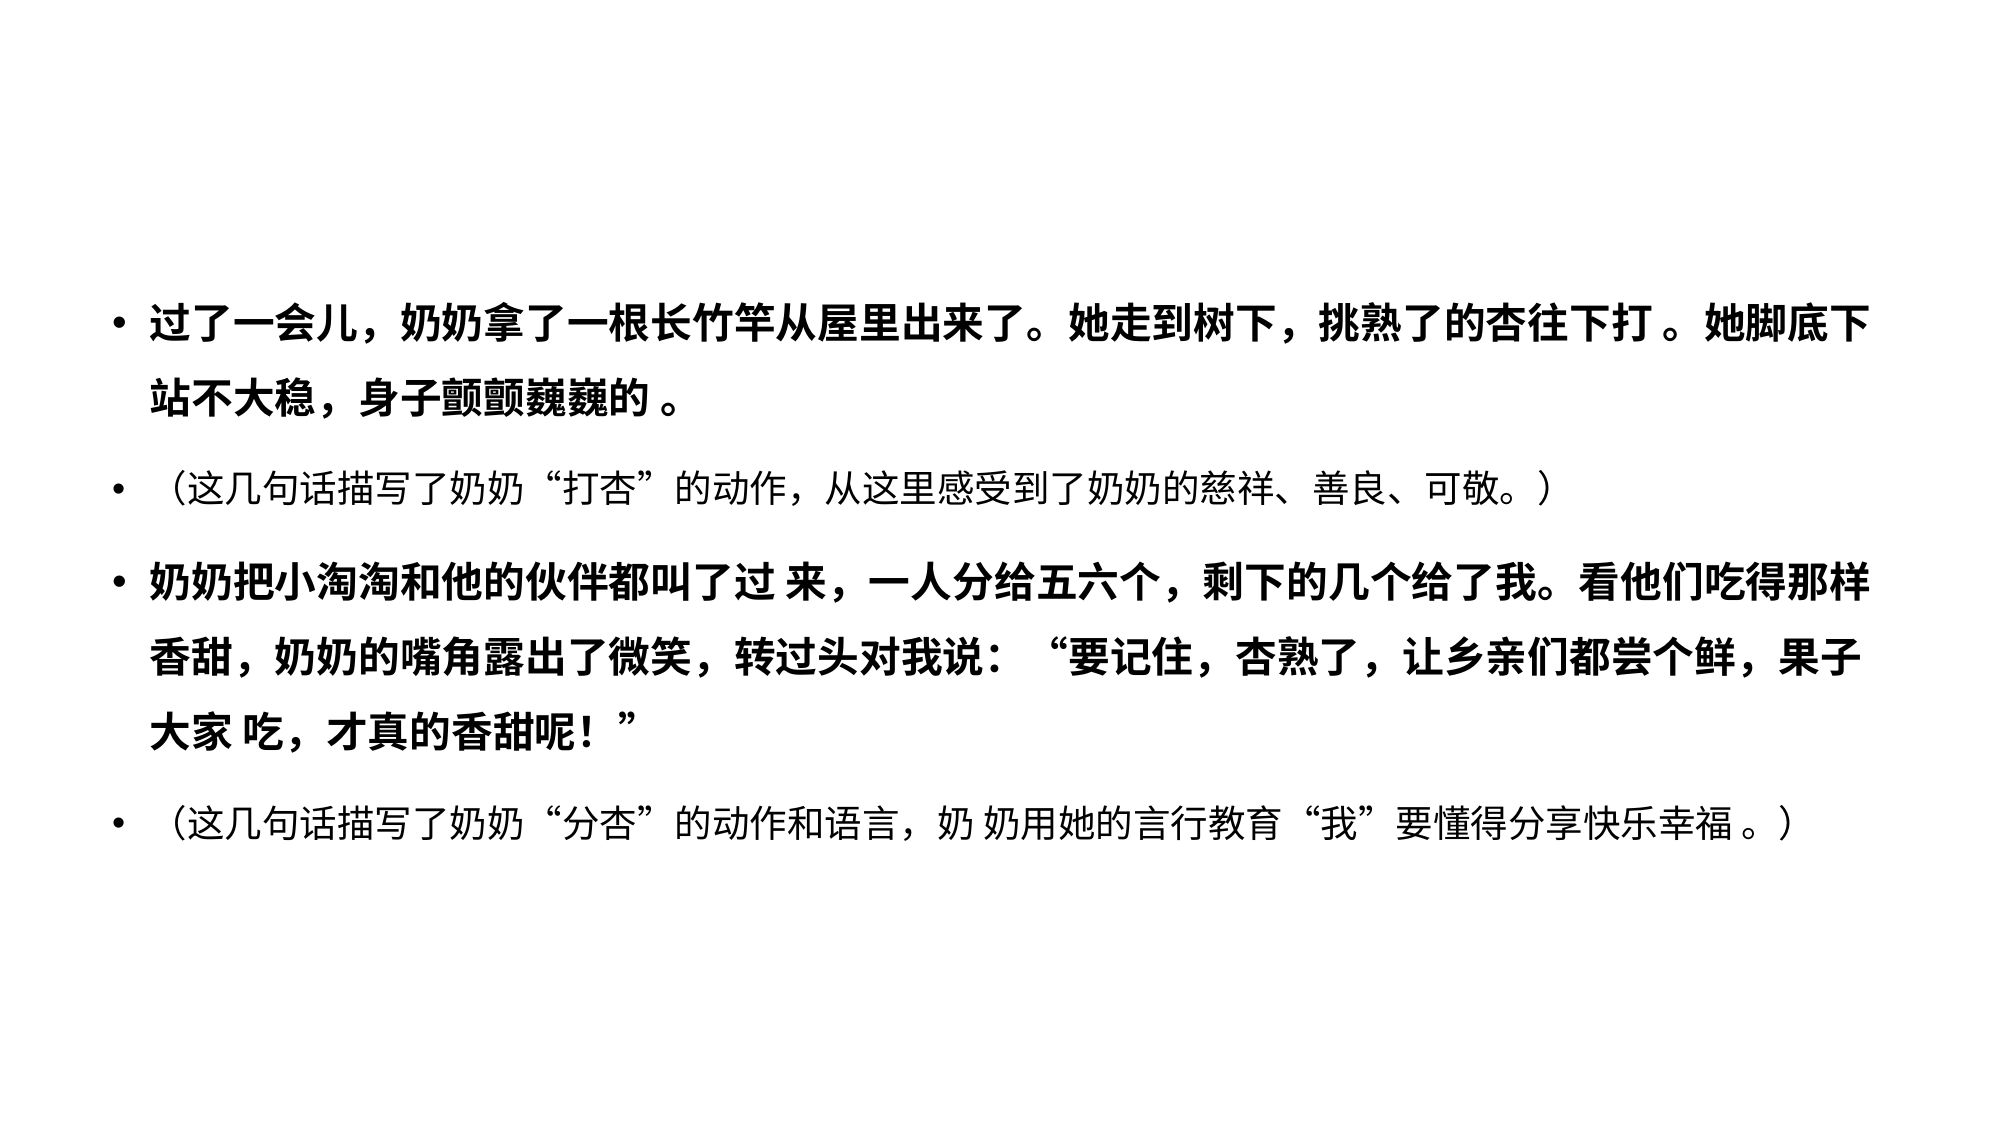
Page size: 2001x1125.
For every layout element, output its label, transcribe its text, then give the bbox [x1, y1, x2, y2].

list 过了一会儿，奶奶拿了一根长竹竿从屋里出来了。她走到树下，挑熟了的杏往下打 。她脚底下站不大稳，身子颤颤巍巍的 。 （这几句话描写了奶奶“打杏”的动作，从这里感受到了奶奶的慈祥、善良、可敬。） 奶奶把小淘淘和他的伙伴都叫了过 来，一人分给五六个，剩下的几个给了我。看他们吃得那样香甜，奶奶的嘴角露出了微笑，转过头对我说：“要记住，杏熟了，让乡亲们都尝个鲜，果子大家 吃，才真的香甜呢！” （这几句话描写了奶奶“分杏”的动作和语言，奶 奶用她的言行教育“我”要懂得分享快乐幸福 。） [97, 97, 1903, 853]
